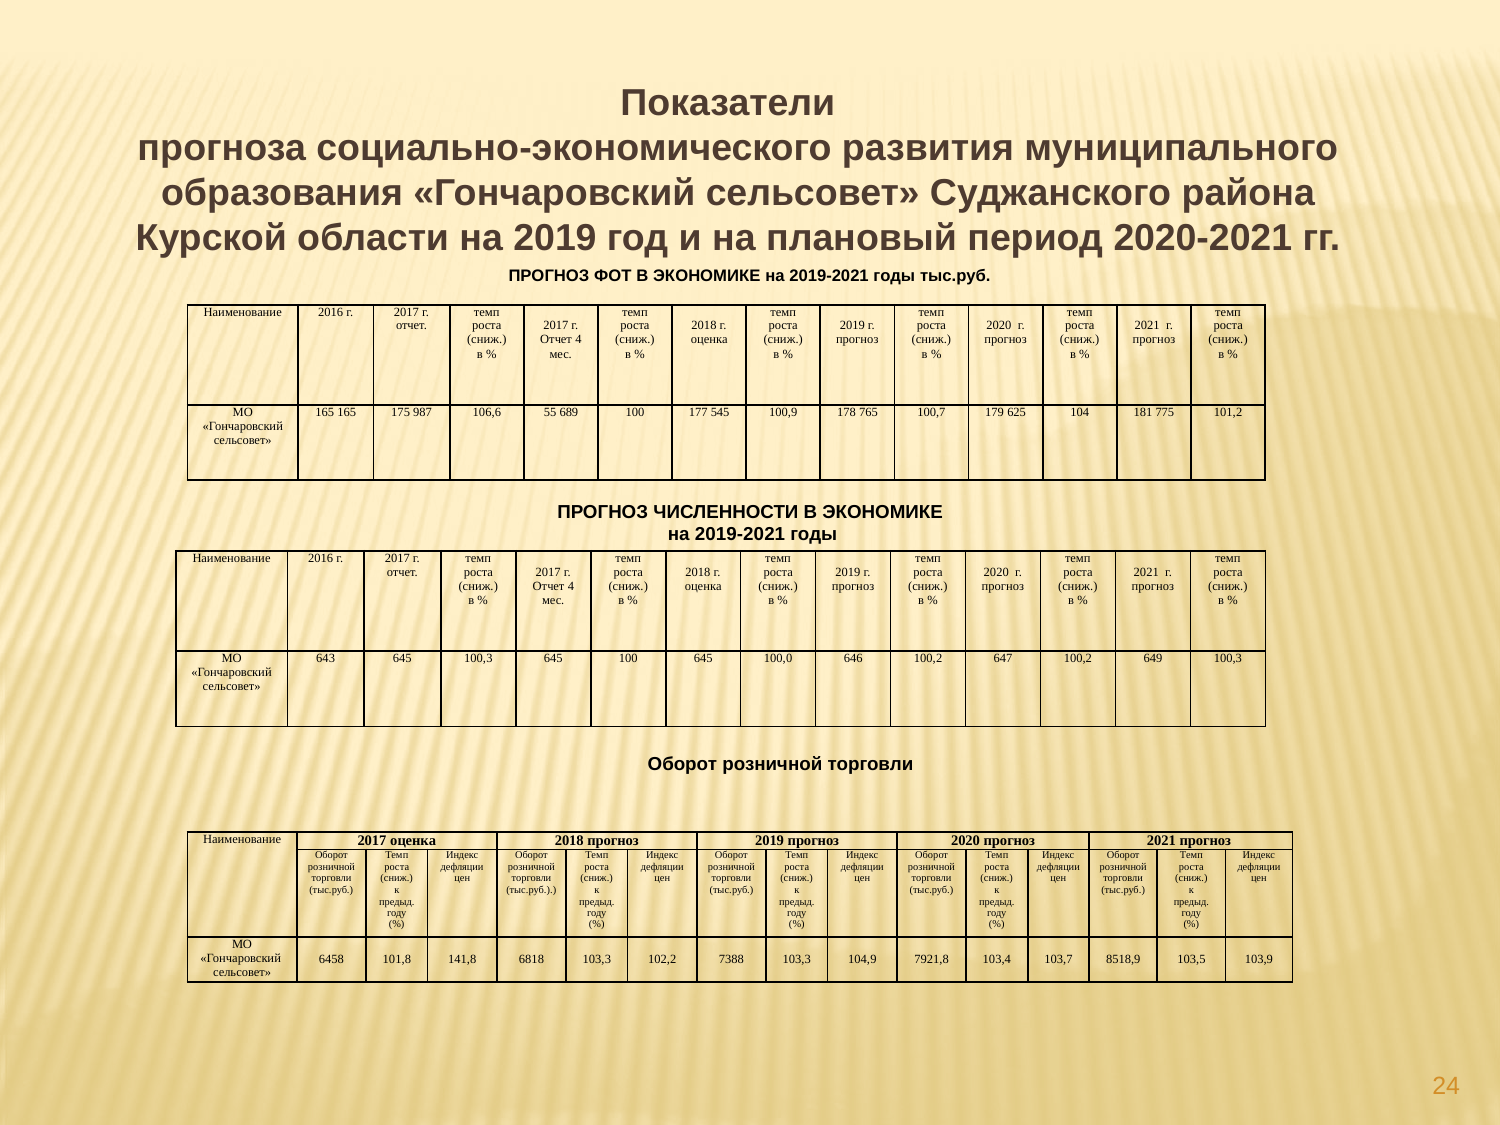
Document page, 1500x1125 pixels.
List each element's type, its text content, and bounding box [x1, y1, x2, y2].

table_header 2021 прогноз [1090, 833, 1292, 849]
text_box ПРОГНОЗ ЧИСЛЕННОСТИ В ЭКОНОМИКЕ на 2019-2021 годы [374, 492, 1125, 552]
slide_number 24 [1350, 1062, 1475, 1103]
table_cell 103,4 [967, 938, 1027, 981]
table_cell Индекс дефляции цен [1226, 850, 1292, 936]
table_header темп роста (сниж.) в % [891, 552, 965, 650]
table_cell 106,6 [451, 406, 523, 479]
table_cell 177 545 [673, 406, 745, 479]
table_cell 100,7 [895, 406, 968, 479]
table_header темп роста (сниж.) в % [741, 552, 815, 650]
table_cell 179 625 [969, 406, 1042, 479]
text_box ПРОГНОЗ ФОТ В ЭКОНОМИКЕ на 2019-2021 годы тыс.руб. [374, 257, 1125, 293]
table_header 2017 г. отчет. [374, 306, 449, 404]
table_cell 104 [1044, 406, 1116, 479]
table_header темп роста (сниж.) в % [442, 552, 515, 650]
table_cell Темп роста (сниж.) к предыд. году (%) [1158, 850, 1225, 936]
table_cell 165 165 [299, 406, 373, 479]
table_cell 100,9 [747, 406, 819, 479]
table_header 2016 г. [299, 306, 373, 404]
table_cell 100 [592, 652, 665, 721]
table_header 2020 г. прогноз [969, 306, 1042, 404]
table_header 2019 г. прогноз [821, 306, 894, 404]
table_header темп роста (сниж.) в % [895, 306, 968, 404]
table_cell 100,0 [741, 652, 815, 721]
table_cell МО «Гончаровский сельсовет» [188, 938, 296, 981]
table_header 2019 прогноз [698, 833, 896, 849]
table_cell 6818 [498, 938, 565, 981]
table_header 2020 прогноз [898, 833, 1088, 849]
table_header 2017 оценка [298, 833, 496, 849]
table_cell 649 [1116, 652, 1190, 726]
table_cell 103,3 [567, 938, 627, 981]
table_header 2016 г. [288, 552, 363, 650]
table_cell Оборот розничной торговли (тыс.руб.) [298, 850, 365, 936]
text_box Оборот розничной торговли [527, 721, 1034, 782]
table_cell 175 987 [374, 406, 449, 479]
table_cell Темп роста (сниж.) к предыд. году (%) [967, 850, 1027, 936]
table_cell Индекс дефляции цен [628, 850, 696, 936]
table_cell Оборот розничной торговли (тыс.руб.) [698, 850, 765, 936]
table_cell 645 [517, 652, 590, 726]
table_cell 100,2 [1041, 652, 1115, 726]
table_header 2018 г. оценка [667, 552, 740, 650]
table_cell 103,3 [767, 938, 827, 981]
table_header темп роста (сниж.) в % [592, 552, 665, 650]
table_header темп роста (сниж.) в % [1044, 306, 1116, 404]
table_header темп роста (сниж.) в % [599, 306, 671, 404]
table_cell 101,8 [367, 938, 427, 981]
table_cell 103,5 [1158, 938, 1225, 981]
table_header 2020 г. прогноз [966, 552, 1040, 650]
table_cell 8518,9 [1090, 938, 1156, 981]
table_cell 100,3 [442, 652, 515, 726]
table_header темп роста (сниж.) в % [1041, 552, 1115, 650]
table_cell Индекс дефляции цен [1029, 850, 1088, 936]
table_cell 100 [599, 406, 671, 479]
table_cell Индекс дефляции цен [428, 850, 496, 936]
table_cell 103,7 [1029, 938, 1088, 981]
table_header 2017 г. отчет. [365, 552, 440, 650]
table_header 2021 г. прогноз [1116, 552, 1190, 650]
table_cell 100,2 [891, 652, 965, 721]
table_cell 101,2 [1192, 406, 1264, 479]
table_cell Оборот розничной торговли (тыс.руб.).) [498, 850, 565, 936]
table_header 2018 прогноз [498, 833, 696, 849]
table_cell 104,9 [828, 938, 896, 981]
table_cell Оборот розничной торговли (тыс.руб.) [1090, 850, 1156, 936]
table_cell Темп роста (сниж.) к предыд. году (%) [567, 850, 627, 936]
table_header Наименование [177, 552, 287, 650]
table_header темп роста (сниж.) в % [1192, 306, 1264, 404]
table_cell 55 689 [525, 406, 597, 479]
table_header темп роста (сниж.) в % [1191, 552, 1265, 650]
table_cell Темп роста (сниж.) к предыд. году (%) [367, 850, 427, 936]
table_cell 6458 [298, 938, 365, 981]
table_header темп роста (сниж.) в % [747, 306, 819, 404]
table_cell 645 [667, 652, 740, 721]
table_header Наименование [188, 306, 297, 404]
table_cell 647 [966, 652, 1040, 726]
table_cell МО «Гончаровский сельсовет» [177, 652, 287, 726]
table_header темп роста (сниж.) в % [451, 306, 523, 404]
table_header 2017 г. Отчет 4 мес. [517, 552, 590, 650]
table_header 2021 г. прогноз [1118, 306, 1190, 404]
table_cell 646 [816, 652, 890, 721]
text_box Показатели прогноза социально-экономического развития муниципального образования «Гончаровский сельсовет» Суджанского района Курской области на 2019 год и на плановый период 2020-2021 гг. [105, 70, 1372, 265]
table_cell 181 775 [1118, 406, 1190, 479]
table_header 2018 г. оценка [673, 306, 745, 404]
table_cell 141,8 [428, 938, 496, 981]
table_cell 178 765 [821, 406, 894, 479]
table_cell Оборот розничной торговли (тыс.руб.) [898, 850, 965, 936]
table_cell 7388 [698, 938, 765, 981]
table_cell 643 [288, 652, 363, 726]
table_header 2017 г. Отчет 4 мес. [525, 306, 597, 404]
table_cell 7921,8 [898, 938, 965, 981]
table_header Наименование [188, 833, 296, 936]
table_cell 102,2 [628, 938, 696, 981]
table_cell МО «Гончаровский сельсовет» [188, 406, 297, 479]
table_header 2019 г. прогноз [816, 552, 890, 650]
table_cell Темп роста (сниж.) к предыд. году (%) [767, 850, 827, 936]
table_cell 100,3 [1191, 652, 1265, 726]
table_cell 103,9 [1226, 938, 1292, 981]
table_cell Индекс дефляции цен [828, 850, 896, 936]
table_cell 645 [365, 652, 440, 726]
